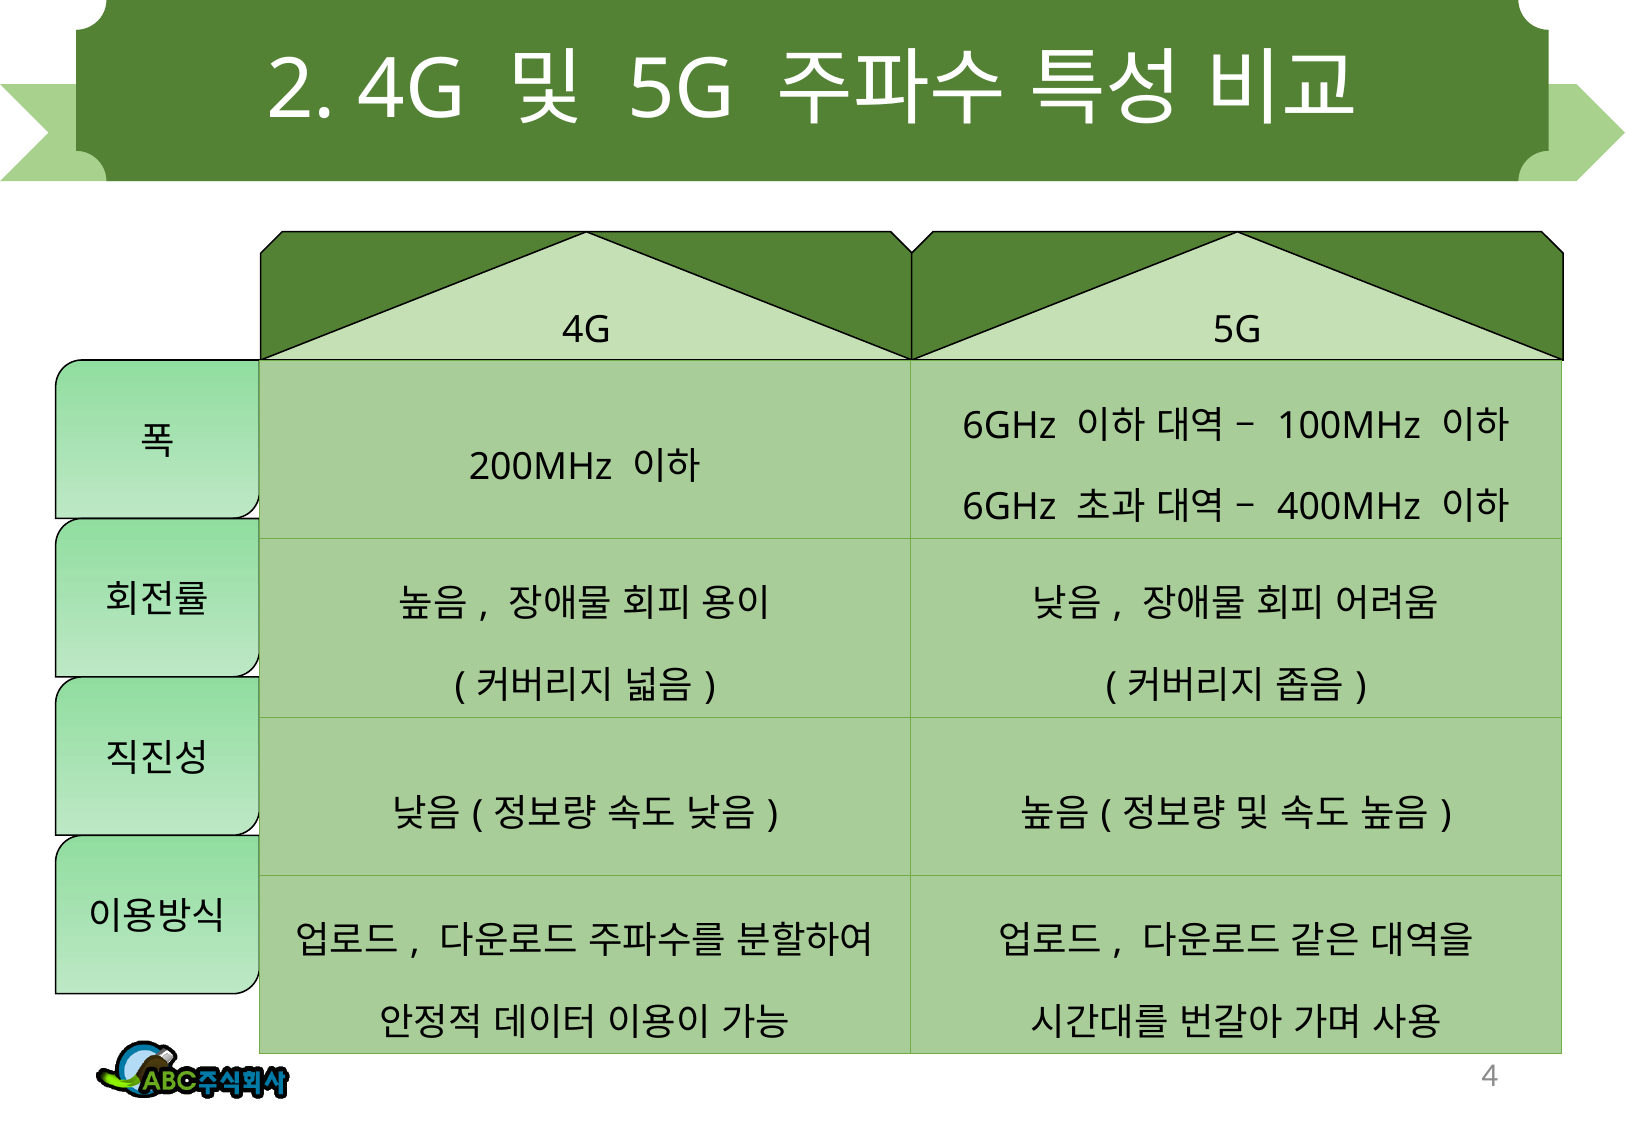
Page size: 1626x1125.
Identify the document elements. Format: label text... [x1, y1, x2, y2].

table_cell 업로드, 다운로드 주파수를 분할하여 안정적 데이터 이용이 가능 [260, 876, 910, 1053]
picture [87, 1034, 295, 1103]
text_box 빵ㄹ [259, 230, 585, 359]
text_box 폭 [54, 358, 259, 520]
text_box 4G [260, 230, 910, 360]
text_box 빵ㄹ [588, 230, 912, 357]
table_cell 낮음(정보량 속도 낮음) [260, 718, 910, 875]
slide_number 4 [1147, 1054, 1514, 1103]
text_box 5G [911, 230, 1564, 362]
table_cell 높음, 장애물 회피 용이 (커버리지 넓음) [260, 539, 910, 717]
text_box 빵ㄹ [1239, 230, 1565, 362]
table_cell 업로드, 다운로드 같은 대역을 시간대를 번갈아 가며 사용 [911, 876, 1561, 1053]
table_header 6GHz 이하 대역 – 100MHz 이하 6GHz 초과 대역 – 400MHz 이하 [911, 361, 1561, 538]
table_cell 낮음, 장애물 회피 어려움 (커버리지 좁음) [911, 539, 1561, 717]
text_box 직진성 [54, 675, 259, 837]
text_box 이용방식 [54, 834, 259, 995]
text_box 회전률 [54, 517, 259, 678]
table_cell 높음(정보량 및 속도 높음) [911, 718, 1561, 875]
text_box 빵ㄹ [910, 230, 1236, 359]
table_header 200MHz 이하 [260, 361, 910, 538]
title 2. 4G 및 5G 주파수 특성 비교 [0, 0, 1625, 182]
